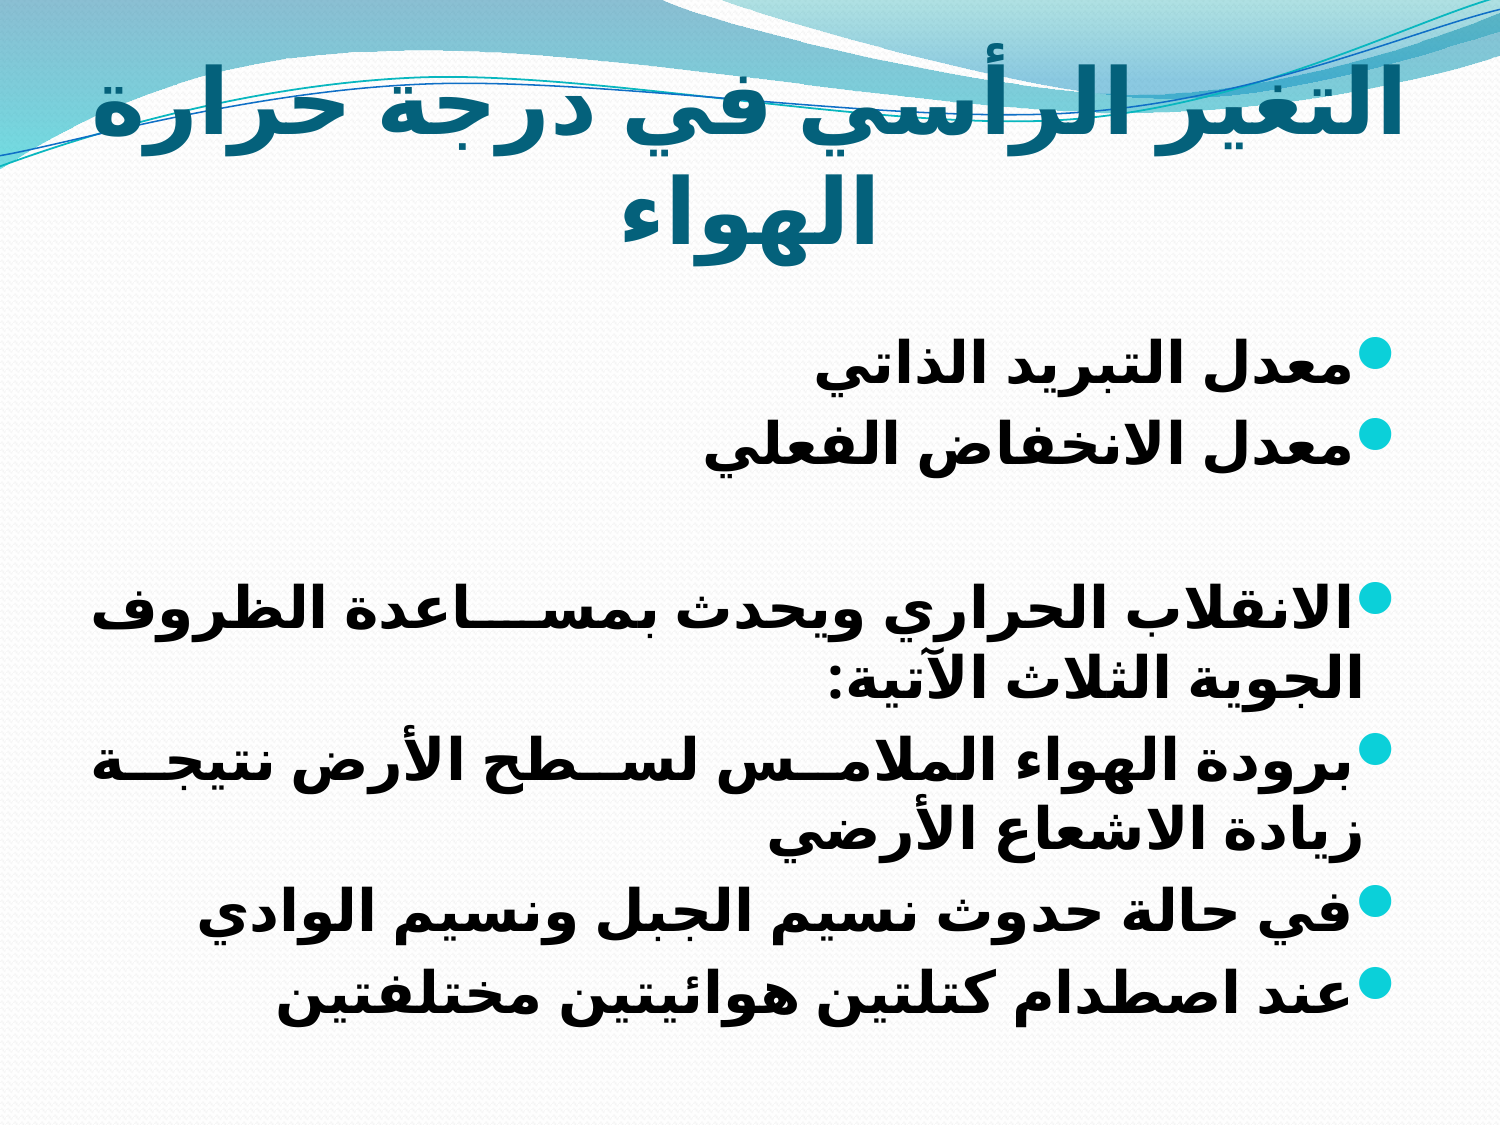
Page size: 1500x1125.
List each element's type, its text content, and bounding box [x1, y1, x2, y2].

title التغير الرأسي في درجة حرارة الهواء [75, 115, 1425, 263]
list معدل التبريد الذاتي معدل الانخفاض الفعلي الانقلاب الحراري ويحدث بمساعدة الظروف الجوية الثلاث الآتية: برودة الهواء الملامس لسطح الأرض نتيجة زيادة الاشعاع الأرضي في حالة حدوث نسيم الجبل ونسيم الوادي عند اصطدام كتلتين هوائيتين مختلفتين [75, 317, 1425, 1038]
